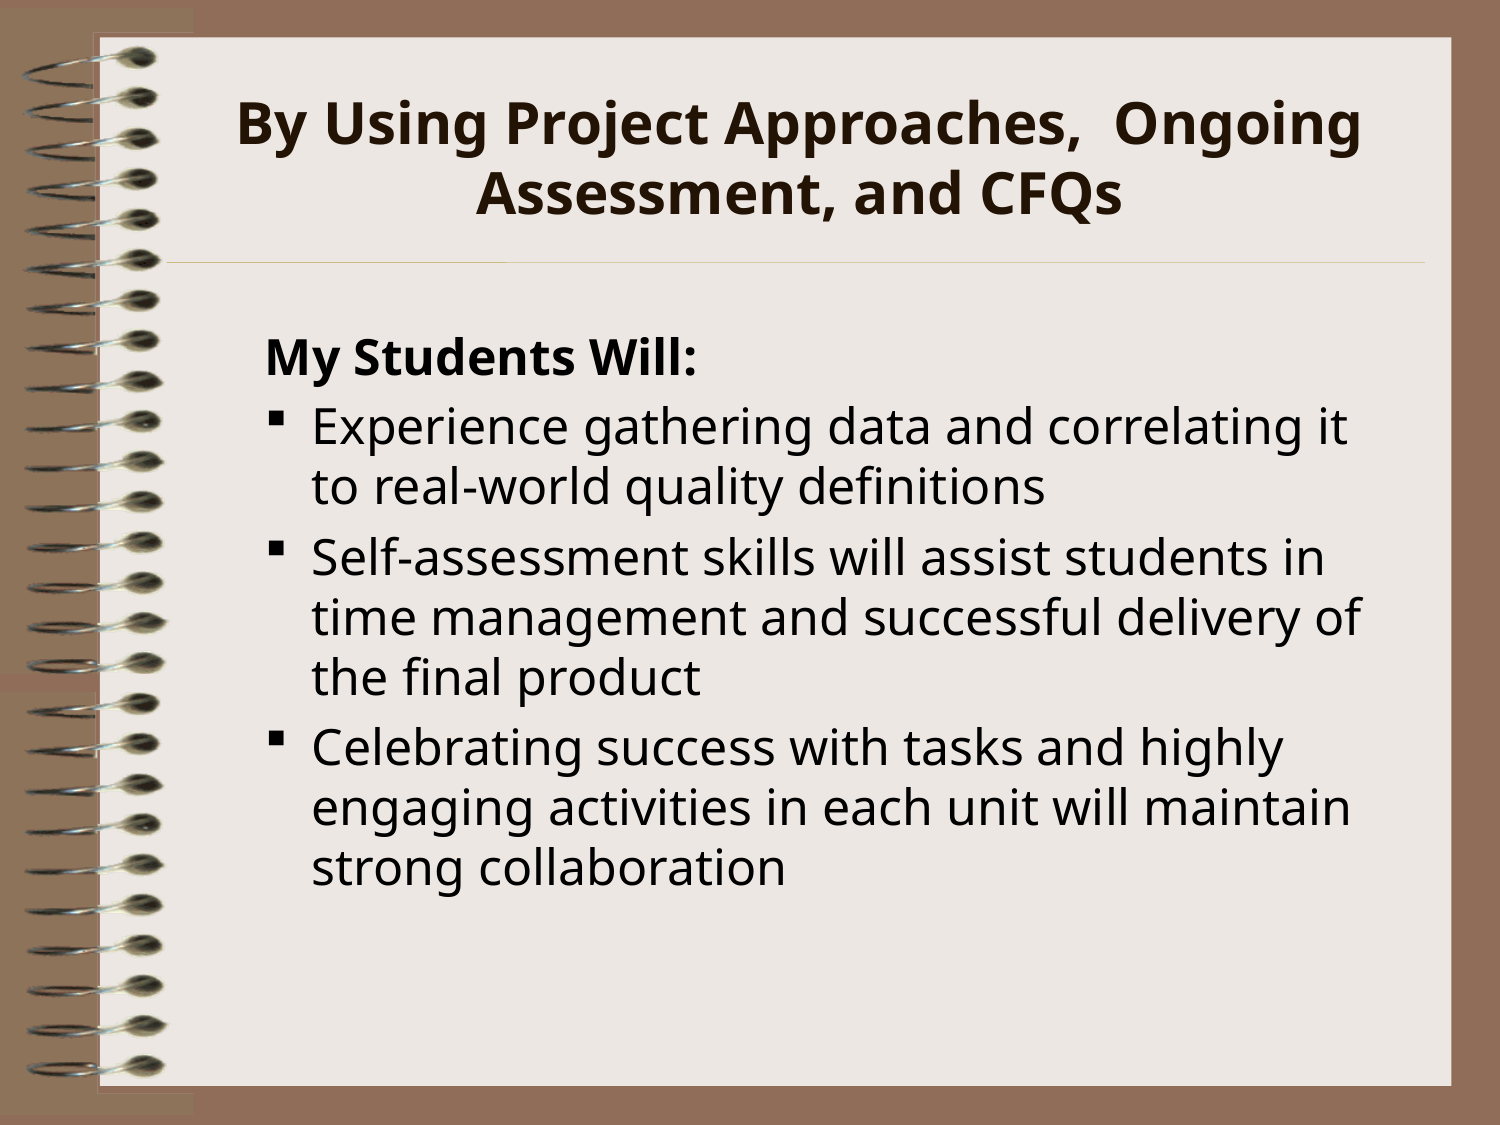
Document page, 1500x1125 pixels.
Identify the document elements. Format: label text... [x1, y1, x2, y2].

picture [0, 8, 194, 674]
list My Students Will: Experience gathering data and correlating it to real-world quality definitions Self-assessment skills will assist students in time management and successful delivery of the final product Celebrating success with tasks and highly engaging activities in each unit will maintain strong collaboration [174, 237, 1426, 951]
picture [0, 692, 194, 1115]
title By Using Project Approaches, Ongoing Assessment, and CFQs [174, 62, 1426, 237]
